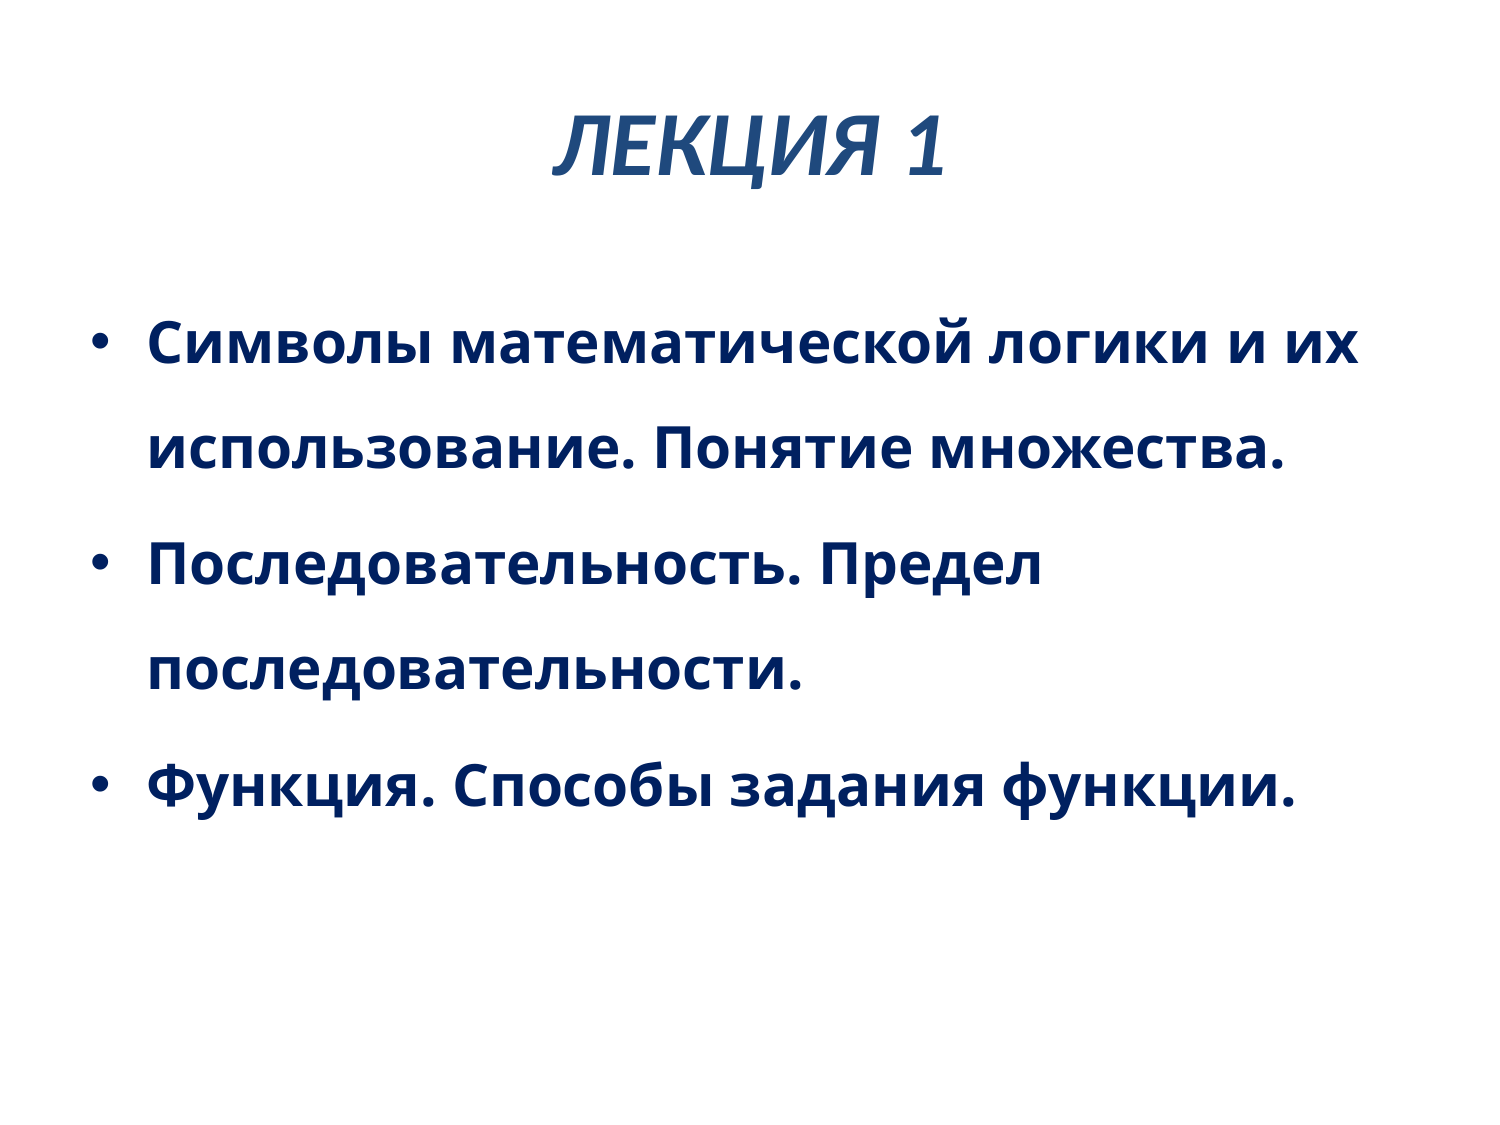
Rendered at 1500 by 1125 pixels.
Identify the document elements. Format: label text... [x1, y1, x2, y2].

title ЛЕКЦИЯ 1 [75, 45, 1425, 233]
list Символы математической логики и их использование. Понятие множества. Последовательность. Предел последовательности. Функция. Способы задания функции. [75, 262, 1425, 1005]
